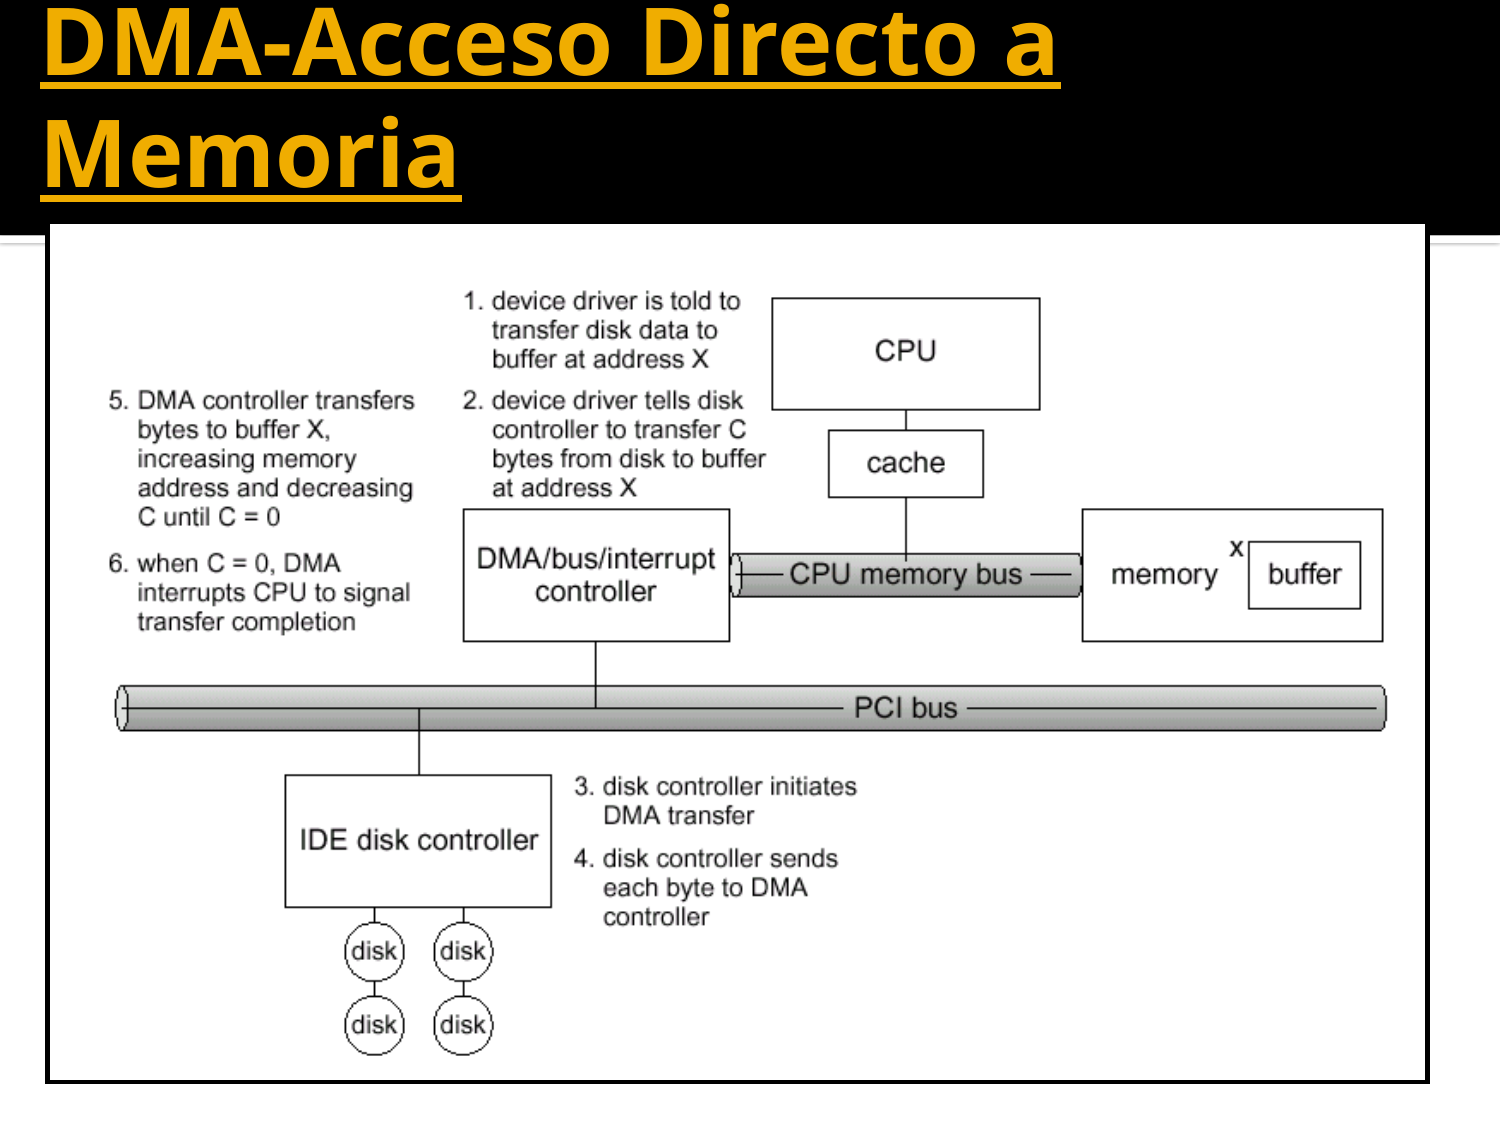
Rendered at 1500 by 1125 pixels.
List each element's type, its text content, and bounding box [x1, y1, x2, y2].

picture [49, 224, 1425, 1080]
list [37, 174, 1463, 1075]
title DMA-Acceso Directo a Memoria [24, 24, 1388, 163]
